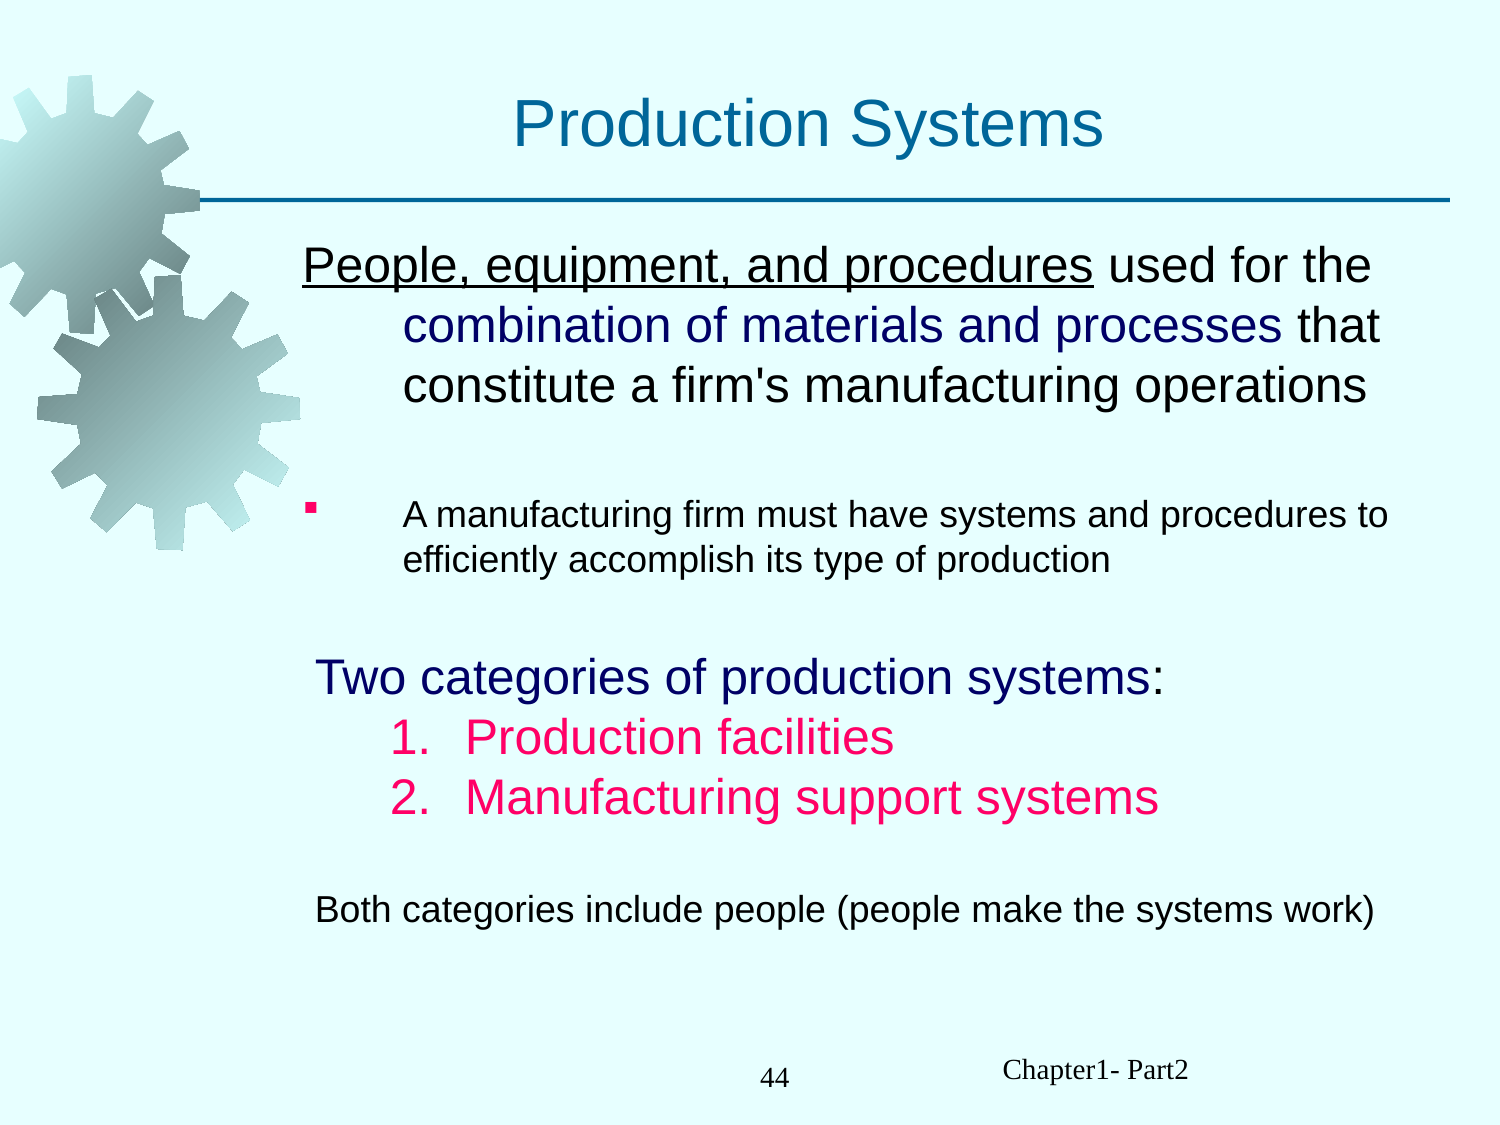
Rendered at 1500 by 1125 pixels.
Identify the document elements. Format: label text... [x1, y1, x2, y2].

list People, equipment, and procedures used for the combination of materials and processes that constitute a firm's manufacturing operations A manufacturing firm must have systems and procedures to efficiently accomplish its type of production [287, 224, 1426, 626]
title Production Systems [185, 35, 1452, 169]
slide_number 44 [599, 1050, 951, 1125]
footer Chapter1- Part2 [987, 1042, 1463, 1122]
text_box Two categories of production systems: Production facilities Manufacturing support systems Both categories include people (people make the systems work) [299, 637, 1425, 938]
